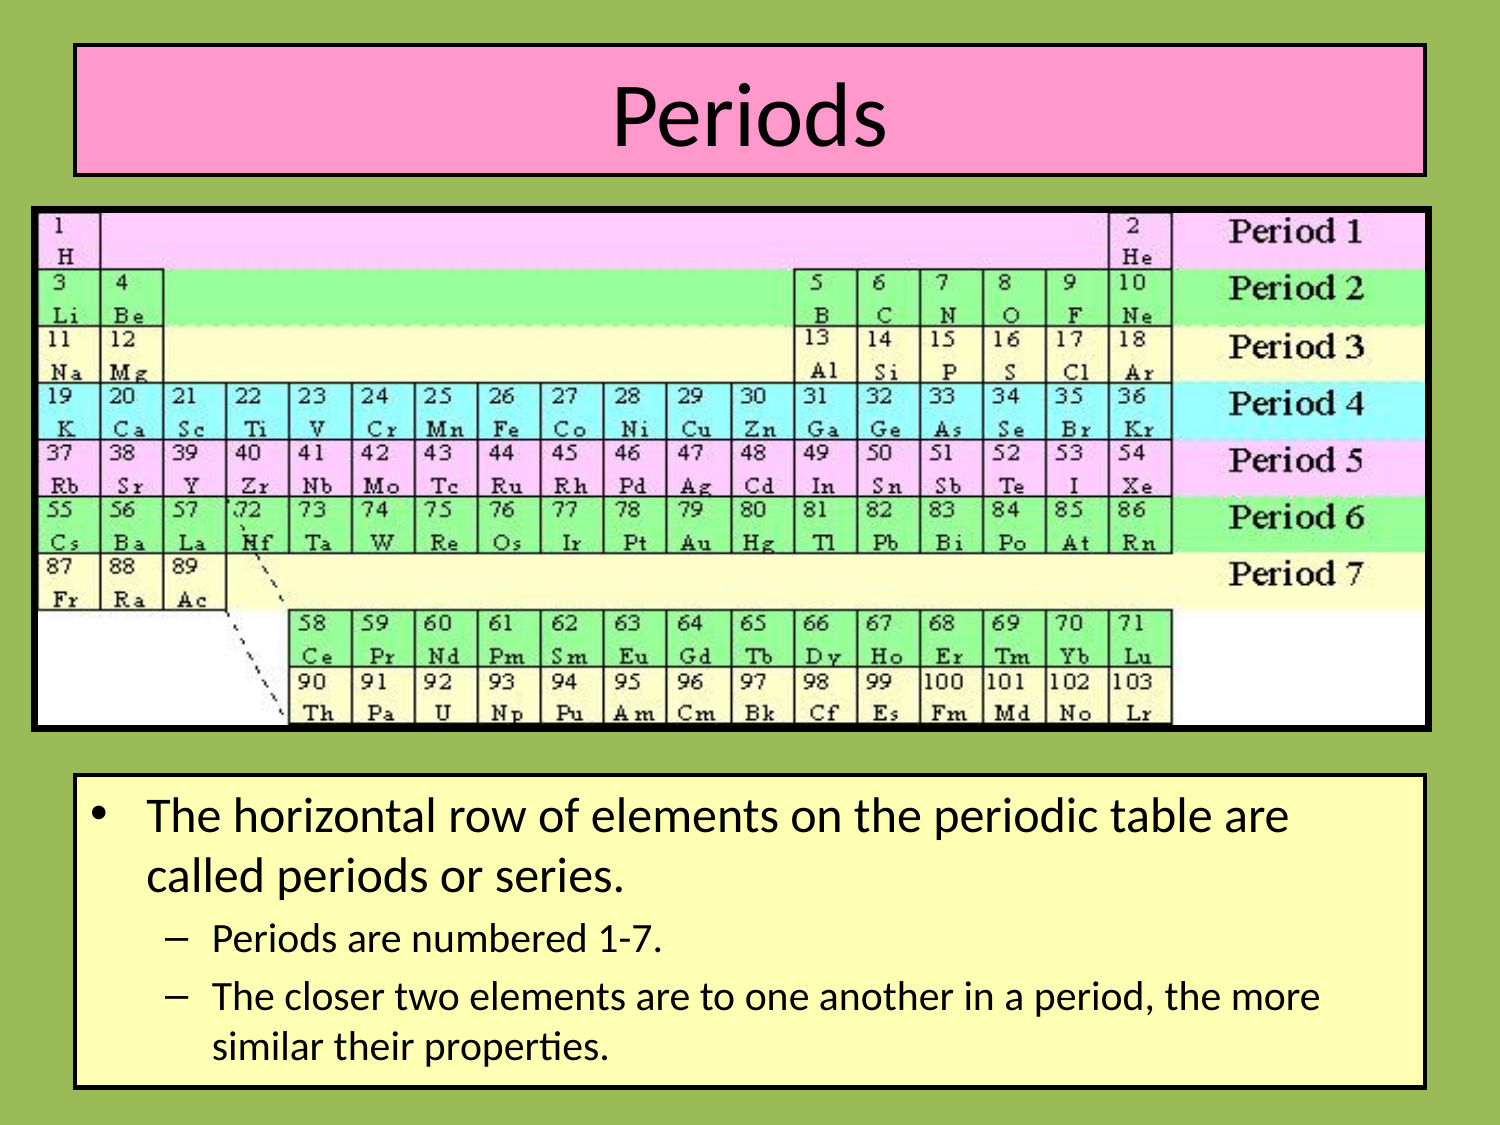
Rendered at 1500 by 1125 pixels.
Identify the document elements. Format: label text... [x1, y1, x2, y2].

picture [37, 212, 1426, 726]
list The horizontal row of elements on the periodic table are called periods or series. Periods are numbered 1-7. The closer two elements are to one another in a period, the more similar their properties. [75, 774, 1425, 1088]
title Periods [75, 45, 1425, 175]
